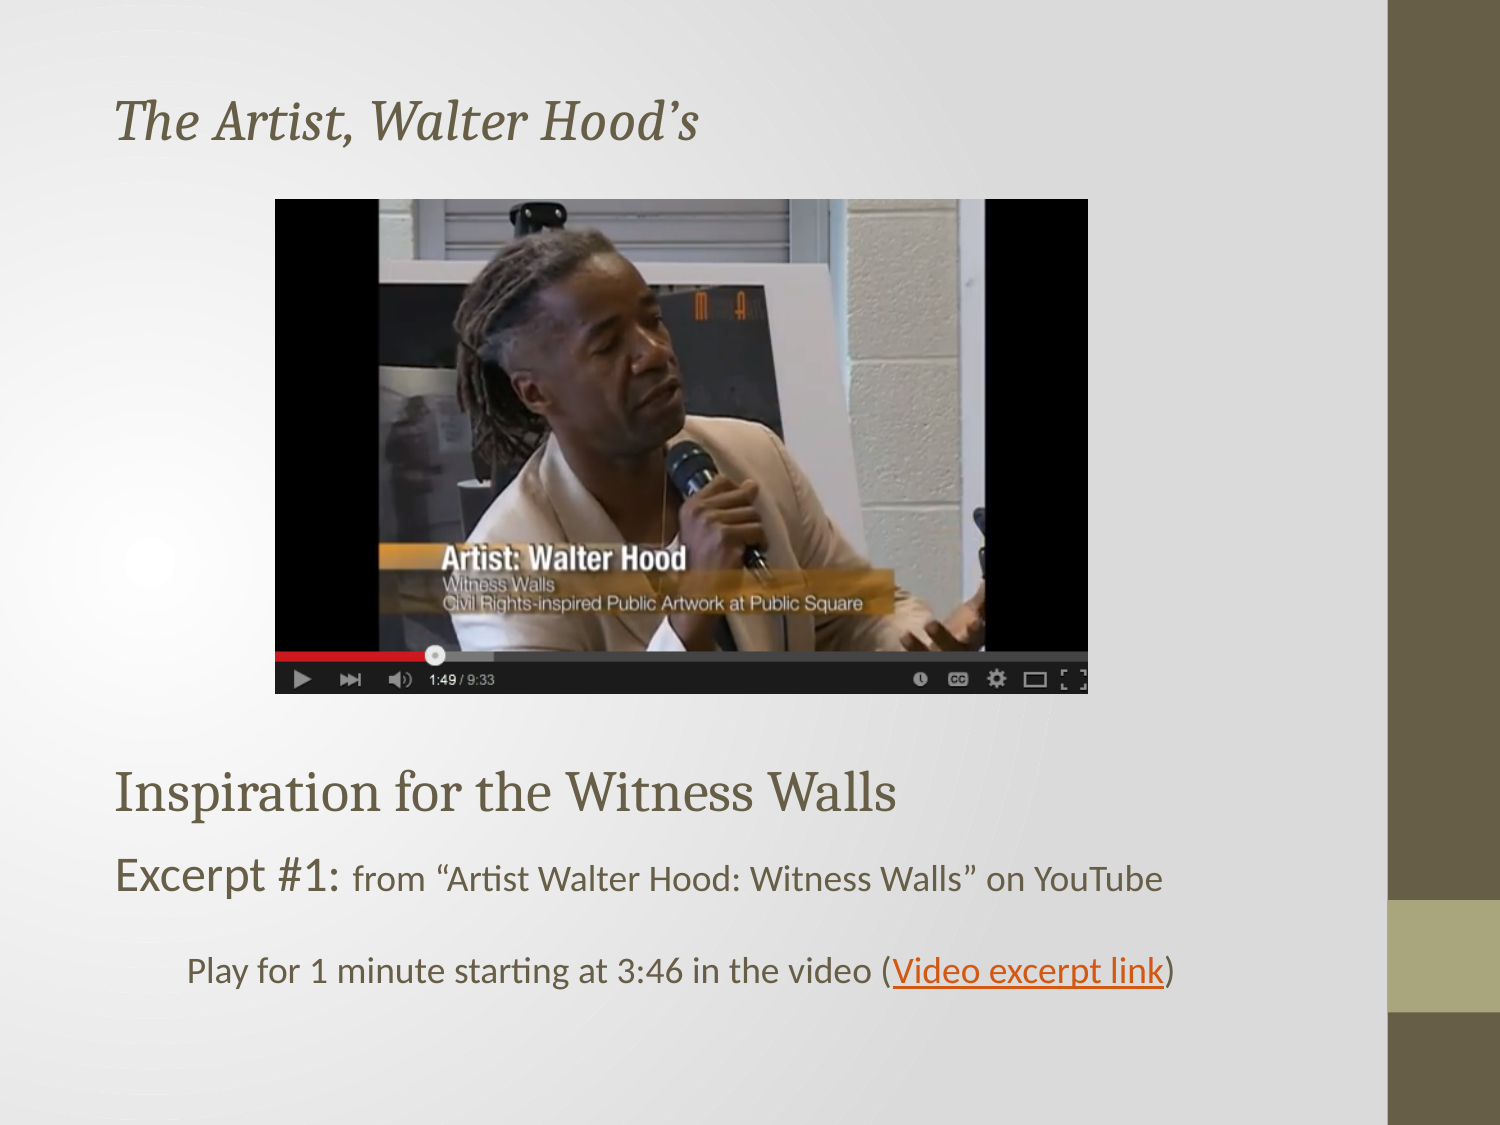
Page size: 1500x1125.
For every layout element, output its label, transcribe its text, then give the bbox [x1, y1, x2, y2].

text_box Inspiration for the Witness Walls Excerpt #1: from “Artist Walter Hood: Witness Walls” on YouTube Play for 1 minute starting at 3:46 in the video (Video excerpt link) [99, 724, 1263, 999]
picture [274, 199, 1088, 694]
text_box The Artist, Walter Hood’s [99, 75, 938, 160]
